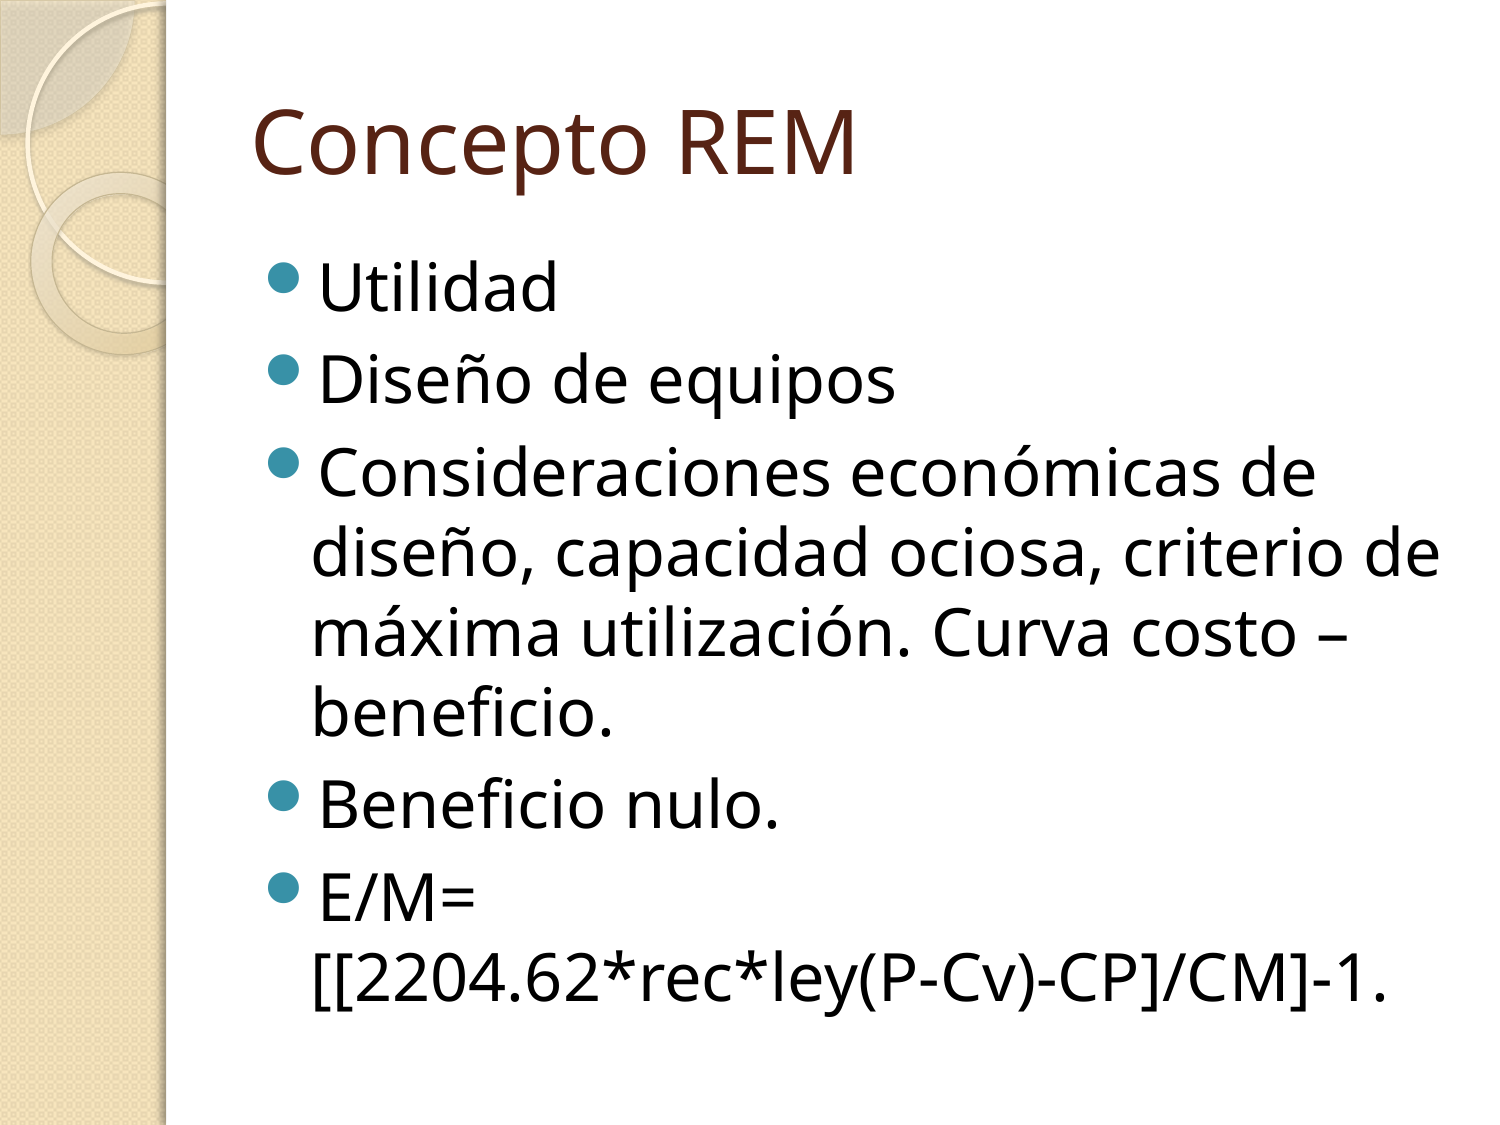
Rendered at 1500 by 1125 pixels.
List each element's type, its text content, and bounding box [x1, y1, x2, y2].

title Concepto REM [235, 45, 1466, 233]
list Utilidad Diseño de equipos Consideraciones económicas de diseño, capacidad ociosa, criterio de máxima utilización. Curva costo – beneficio. Beneficio nulo. E/M= [[2204.62*rec*ley(P-Cv)-CP]/CM]-1. [235, 237, 1466, 1025]
